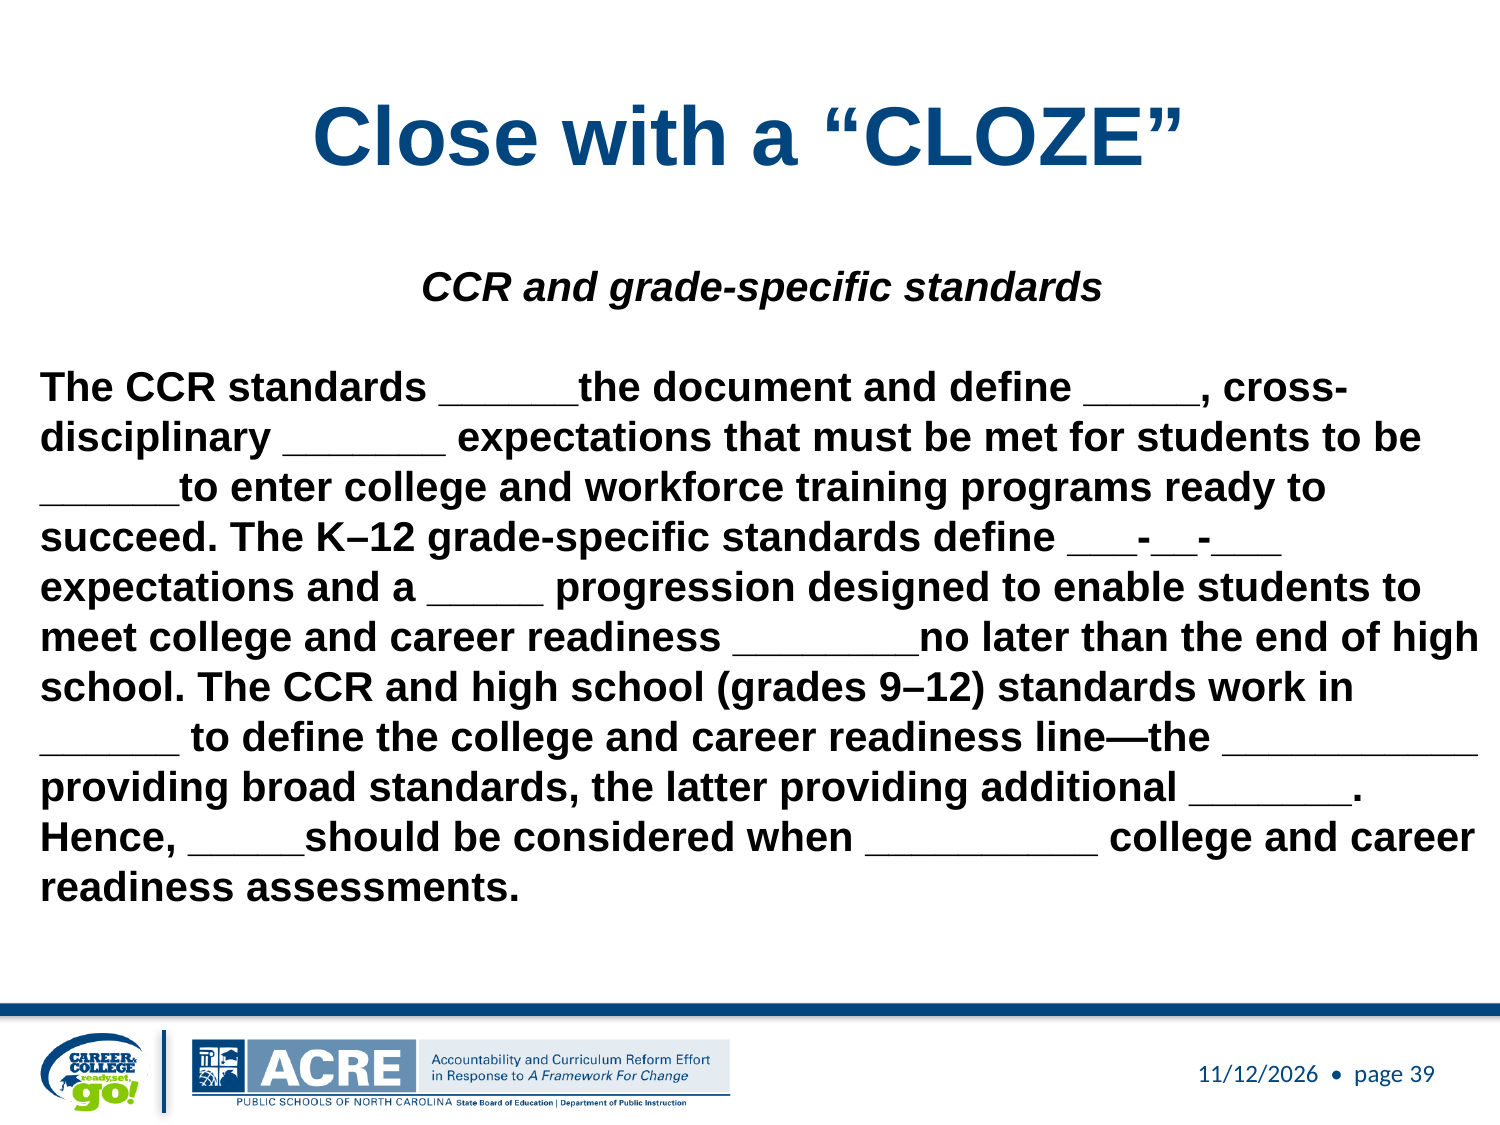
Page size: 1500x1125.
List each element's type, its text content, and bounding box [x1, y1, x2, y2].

picture [174, 1017, 744, 1125]
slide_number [1137, 1042, 1450, 1103]
title Close with a “CLOZE” [74, 74, 1426, 226]
text_box CCR and grade-specific standards The CCR standards ______the document and define _____, cross-disciplinary _______ expectations that must be met for students to be ______to enter college and workforce training programs ready to succeed. The K–12 grade-specific standards define ___-__-___ expectations and a _____ progression designed to enable students to meet college and career readiness ________no later than the end of high school. The CCR and high school (grades 9–12) standards work in ______ to define the college and career readiness line—the ___________ providing broad standards, the latter providing additional _______. Hence, _____should be considered when __________ college and career readiness assessments. [24, 252, 1500, 918]
picture [37, 1029, 152, 1115]
